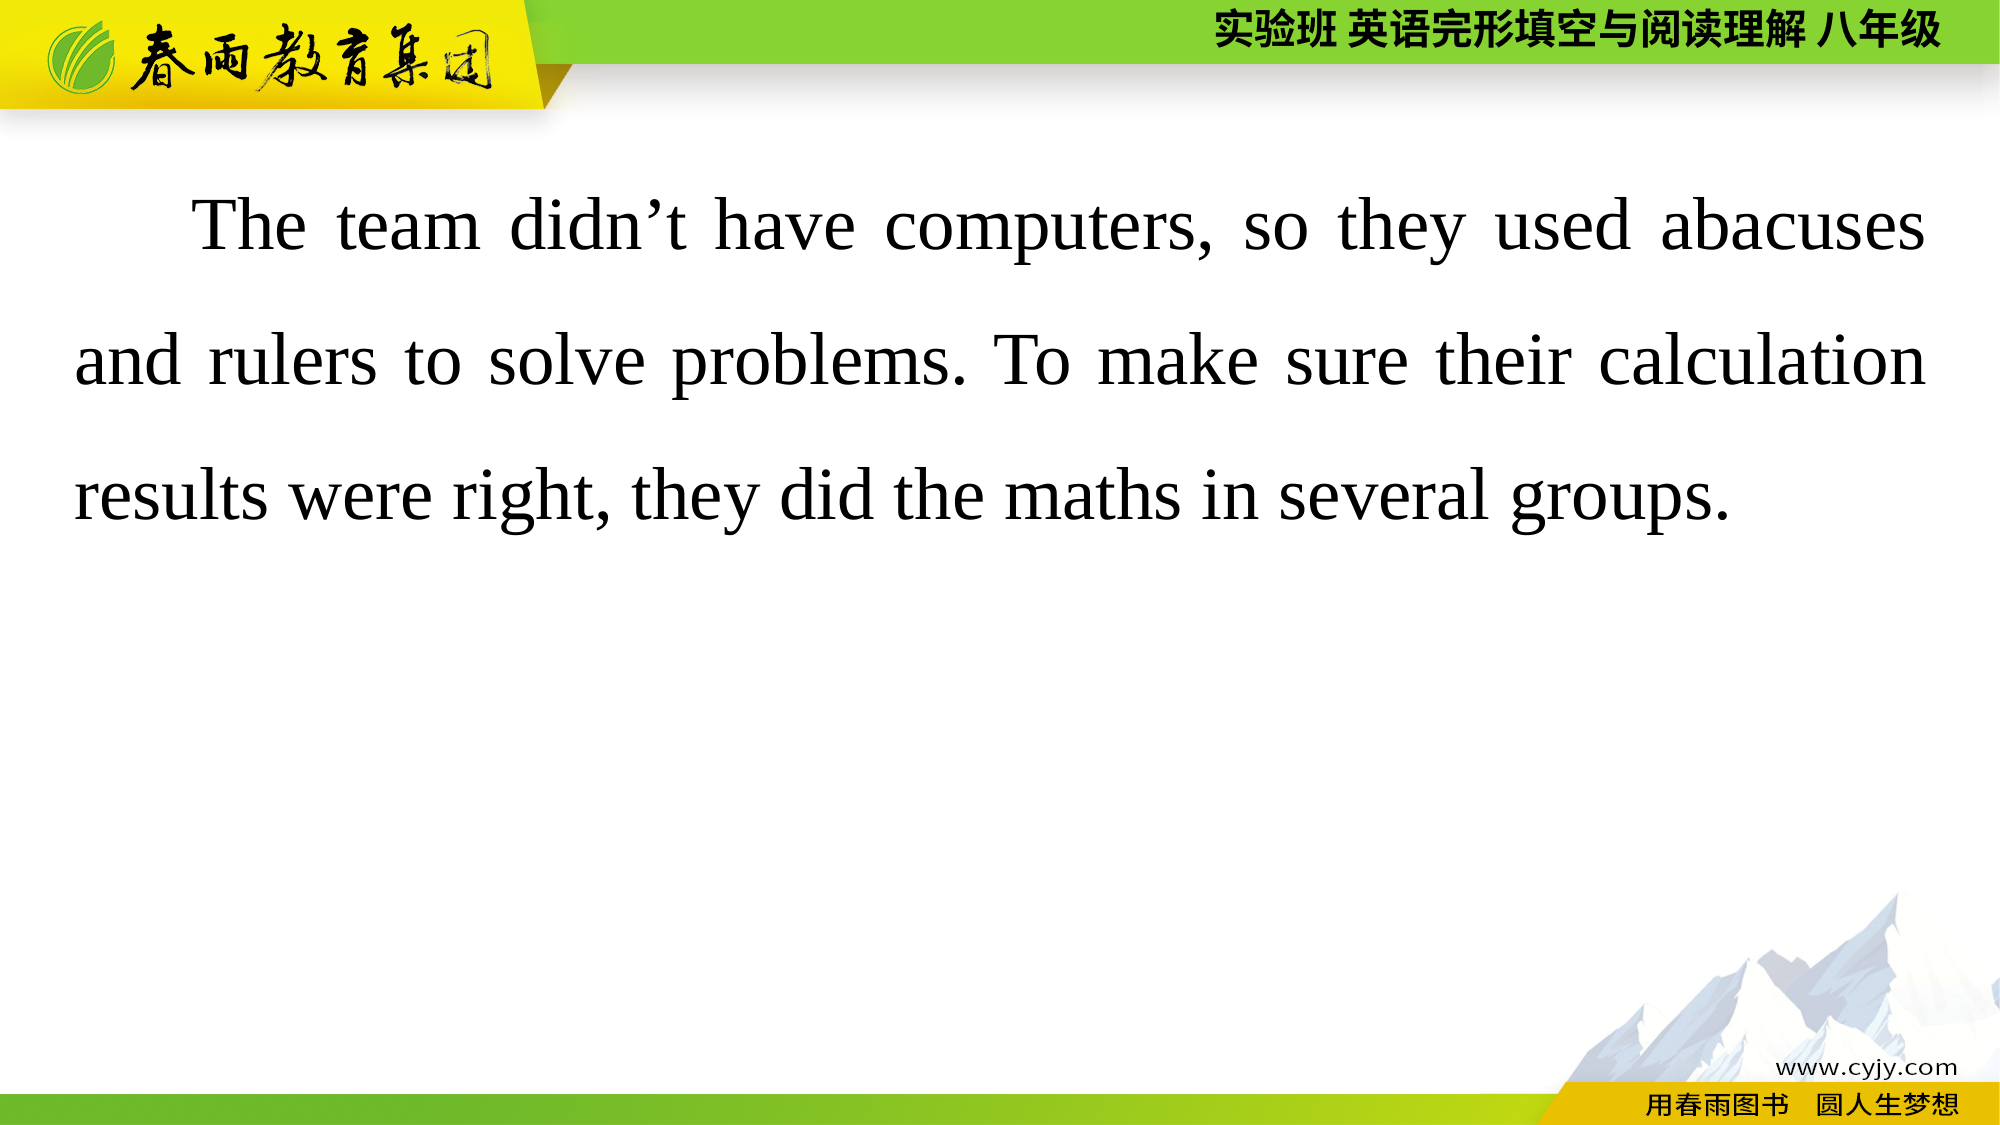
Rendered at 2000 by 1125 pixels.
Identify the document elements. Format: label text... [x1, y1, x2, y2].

picture [0, 0, 2000, 1125]
list The team didn’t have computers, so they used abacuses and rulers to solve problems. To make sure their calculation results were right, they did the maths in several groups. [59, 122, 1944, 531]
